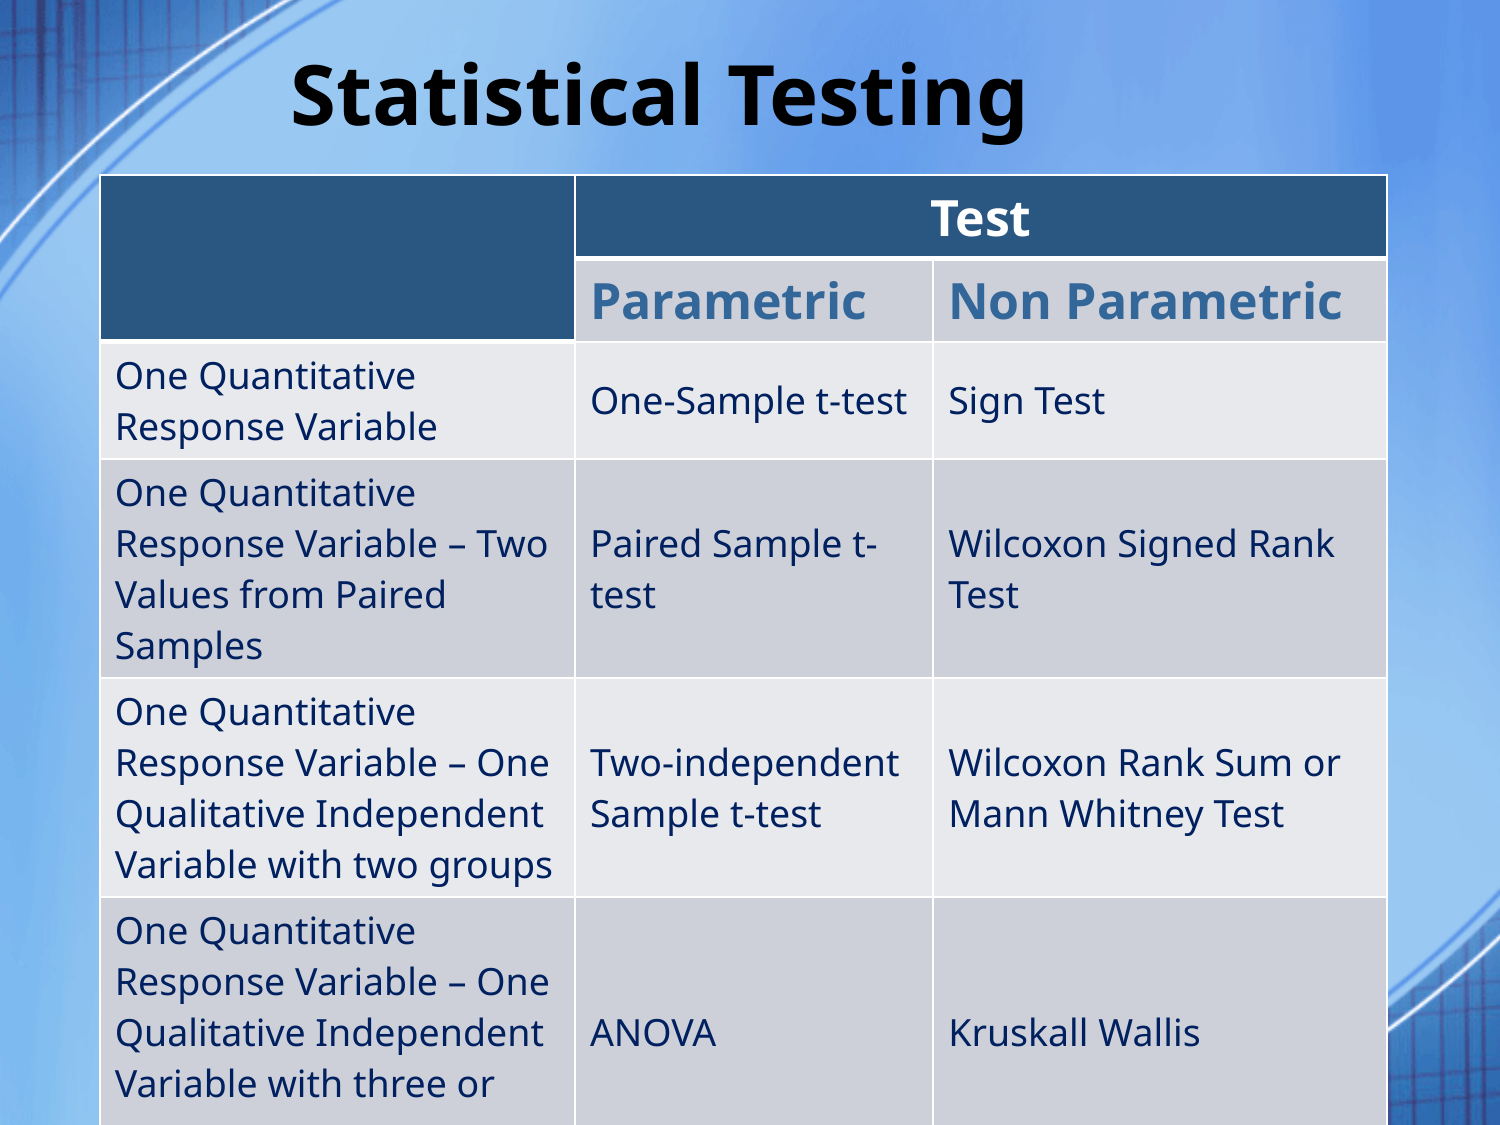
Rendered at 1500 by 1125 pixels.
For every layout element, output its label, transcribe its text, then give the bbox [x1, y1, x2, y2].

table_cell Paired Sample t-test [576, 460, 932, 677]
table_cell One Quantitative Response Variable [101, 344, 574, 458]
title Statistical Testing [274, 24, 1426, 151]
table_cell Wilcoxon Rank Sum or Mann Whitney Test [934, 679, 1386, 896]
table_cell Non Parametric [934, 261, 1386, 341]
footer Dr. Mohammed Alahmed [374, 1037, 851, 1100]
table_cell Kruskall Wallis [934, 898, 1386, 1125]
table_cell ANOVA [576, 898, 932, 1125]
picture [0, 0, 1500, 1125]
table_cell One Quantitative Response Variable – One Qualitative Independent Variable with two groups [101, 679, 574, 896]
table_cell Sign Test [934, 343, 1386, 458]
table_cell Two-independent Sample t-test [576, 679, 932, 896]
table_cell Parametric [576, 261, 932, 341]
table_header [101, 176, 574, 339]
table_header Test [576, 176, 1386, 256]
slide_number 5 [887, 1037, 1201, 1100]
table_cell One-Sample t-test [576, 343, 932, 458]
table_cell Wilcoxon Signed Rank Test [934, 460, 1386, 677]
table_cell One Quantitative Response Variable – Two Values from Paired Samples [101, 460, 574, 677]
table_cell One Quantitative Response Variable – One Qualitative Independent Variable with three or more groups [101, 898, 574, 1125]
